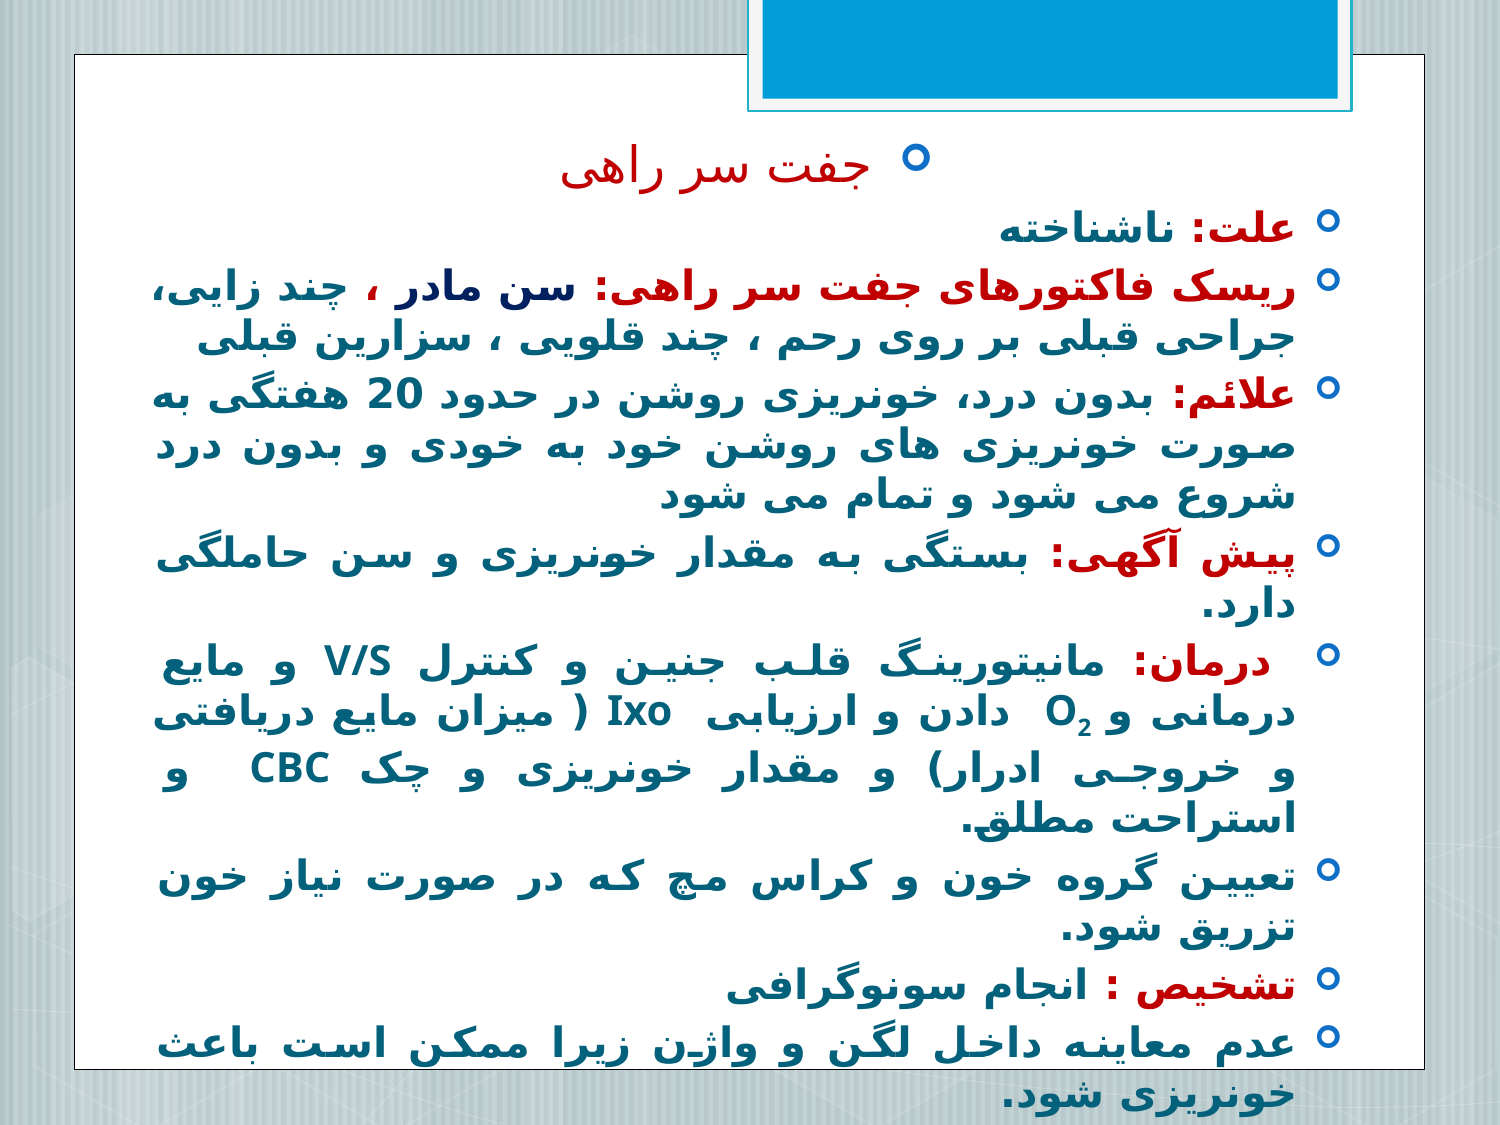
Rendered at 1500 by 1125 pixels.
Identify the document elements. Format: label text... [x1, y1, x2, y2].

list جفت سر راهی علت: ناشناخته ریسک فاکتورهای جفت سر راهی: سن مادر ، چند زایی، جراحی قبلی بر روی رحم ، چند قلویی ، سزارین قبلی علائم: بدون درد، خونریزی روشن در حدود 20 هفتگی به صورت خونریزی های روشن خود به خودی و بدون درد شروع می شود و تمام می شود پیش آگهی: بستگی به مقدار خونریزی و سن حاملگی دارد. درمان: مانیتورینگ قلب جنین و کنترل V/S و مایع درمانی و O2 دادن و ارزیابی Ixo ( میزان مایع دریافتی و خروجی ادرار) و مقدار خونریزی و چک CBC و استراحت مطلق. تعیین گروه خون و کراس مچ که در صورت نیاز خون تزریق شود. تشخیص : انجام سونوگرافی عدم معاینه داخل لگن و واژن زیرا ممکن است باعث خونریزی شود. [135, 54, 1369, 1000]
